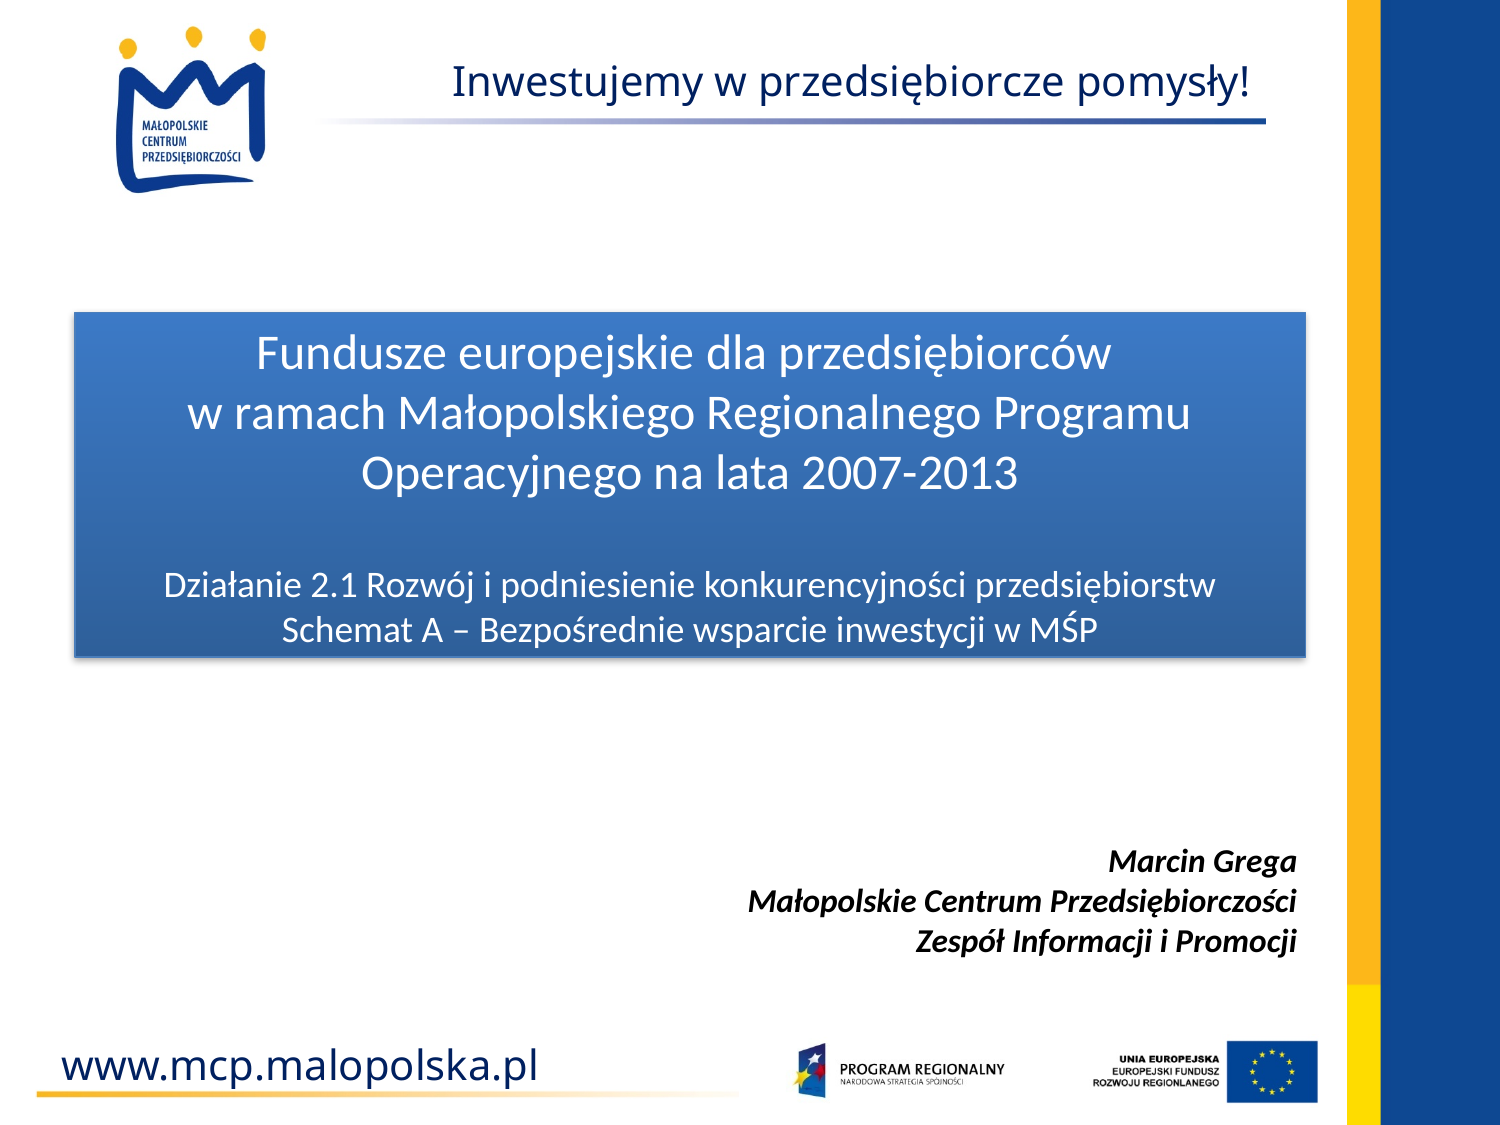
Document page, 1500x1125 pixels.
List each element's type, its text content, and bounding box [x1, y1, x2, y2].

text_box Inwestujemy w przedsiębiorcze pomysły! [304, 46, 1266, 105]
picture [763, 1015, 1032, 1125]
picture [1077, 1034, 1325, 1108]
text_box Fundusze europejskie dla przedsiębiorców w ramach Małopolskiego Regionalnego Programu Operacyjnego na lata 2007-2013 Działanie 2.1 Rozwój i podniesienie konkurencyjności przedsiębiorstw Schemat A – Bezpośrednie wsparcie inwestycji w MŚP [74, 312, 1306, 658]
text_box www.mcp.malopolska.pl [46, 1031, 758, 1097]
picture [105, 23, 1266, 197]
text_box Marcin Grega Małopolskie Centrum Przedsiębiorczości Zespół Informacji i Promocji [562, 831, 1313, 1007]
picture [1347, 0, 1500, 1125]
picture [34, 1089, 739, 1099]
